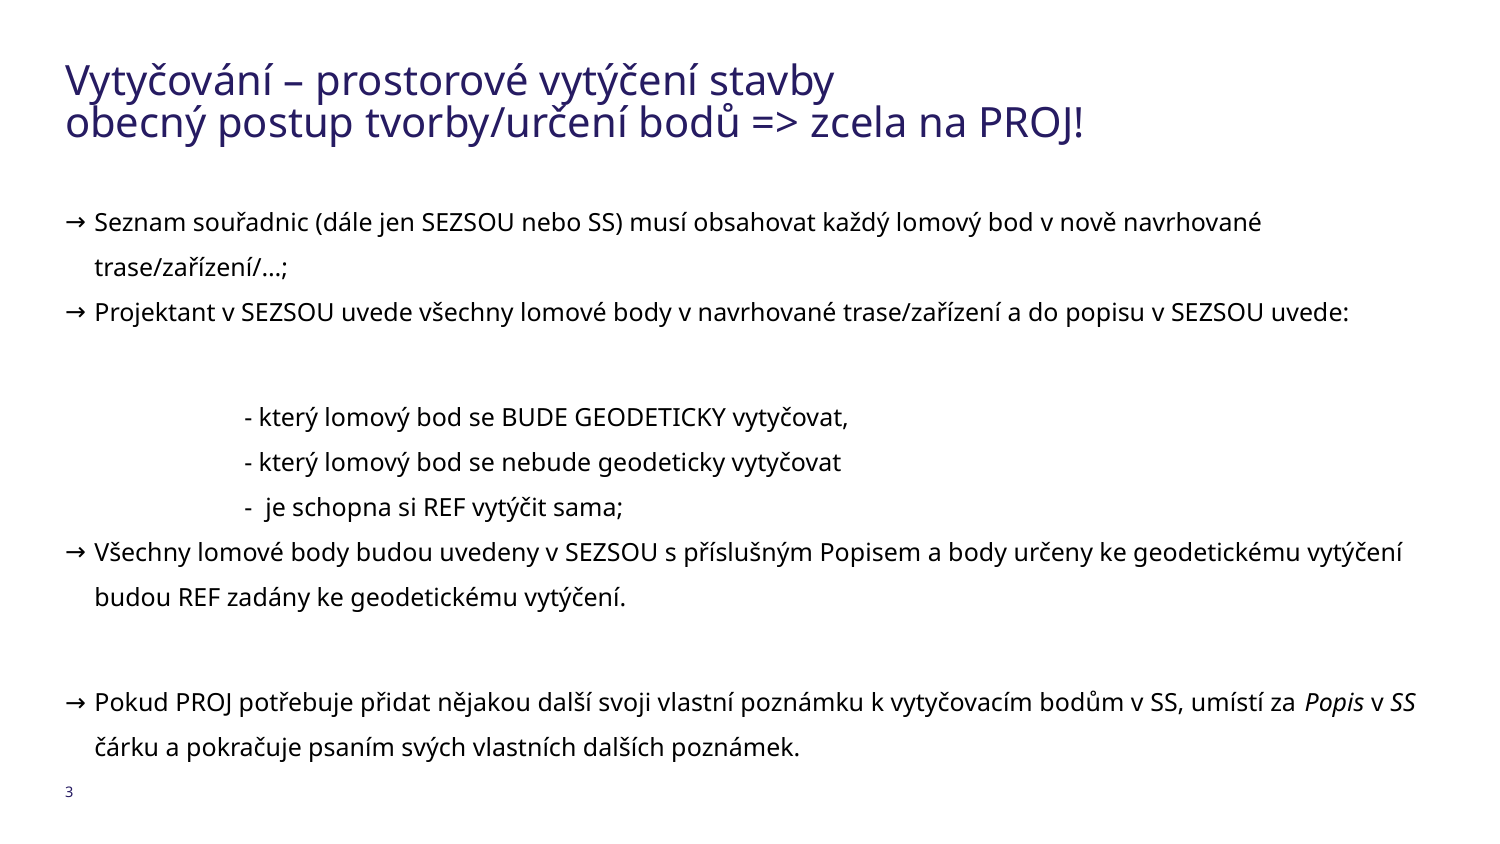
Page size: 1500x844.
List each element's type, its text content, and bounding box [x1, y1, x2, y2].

list Seznam souřadnic (dále jen SEZSOU nebo SS) musí obsahovat každý lomový bod v nově navrhované trase/zařízení/…; Projektant v SEZSOU uvede všechny lomové body v navrhované trase/zařízení a do popisu v SEZSOU uvede: - který lomový bod se BUDE GEODETICKY vytyčovat, - který lomový bod se nebude geodeticky vytyčovat - je schopna si REF vytýčit sama; Všechny lomové body budou uvedeny v SEZSOU s příslušným Popisem a body určeny ke geodetickému vytýčení budou REF zadány ke geodetickému vytýčení. Pokud PROJ potřebuje přidat nějakou další svoji vlastní poznámku k vytyčovacím bodům v SS, umístí za Popis v SS čárku a pokračuje psaním svých vlastních dalších poznámek. [64, 191, 1435, 712]
title Vytyčování – prostorové vytýčení stavby obecný postup tvorby/určení bodů => zcela na PROJ! [64, 62, 1089, 107]
slide_number 3 [64, 783, 108, 828]
